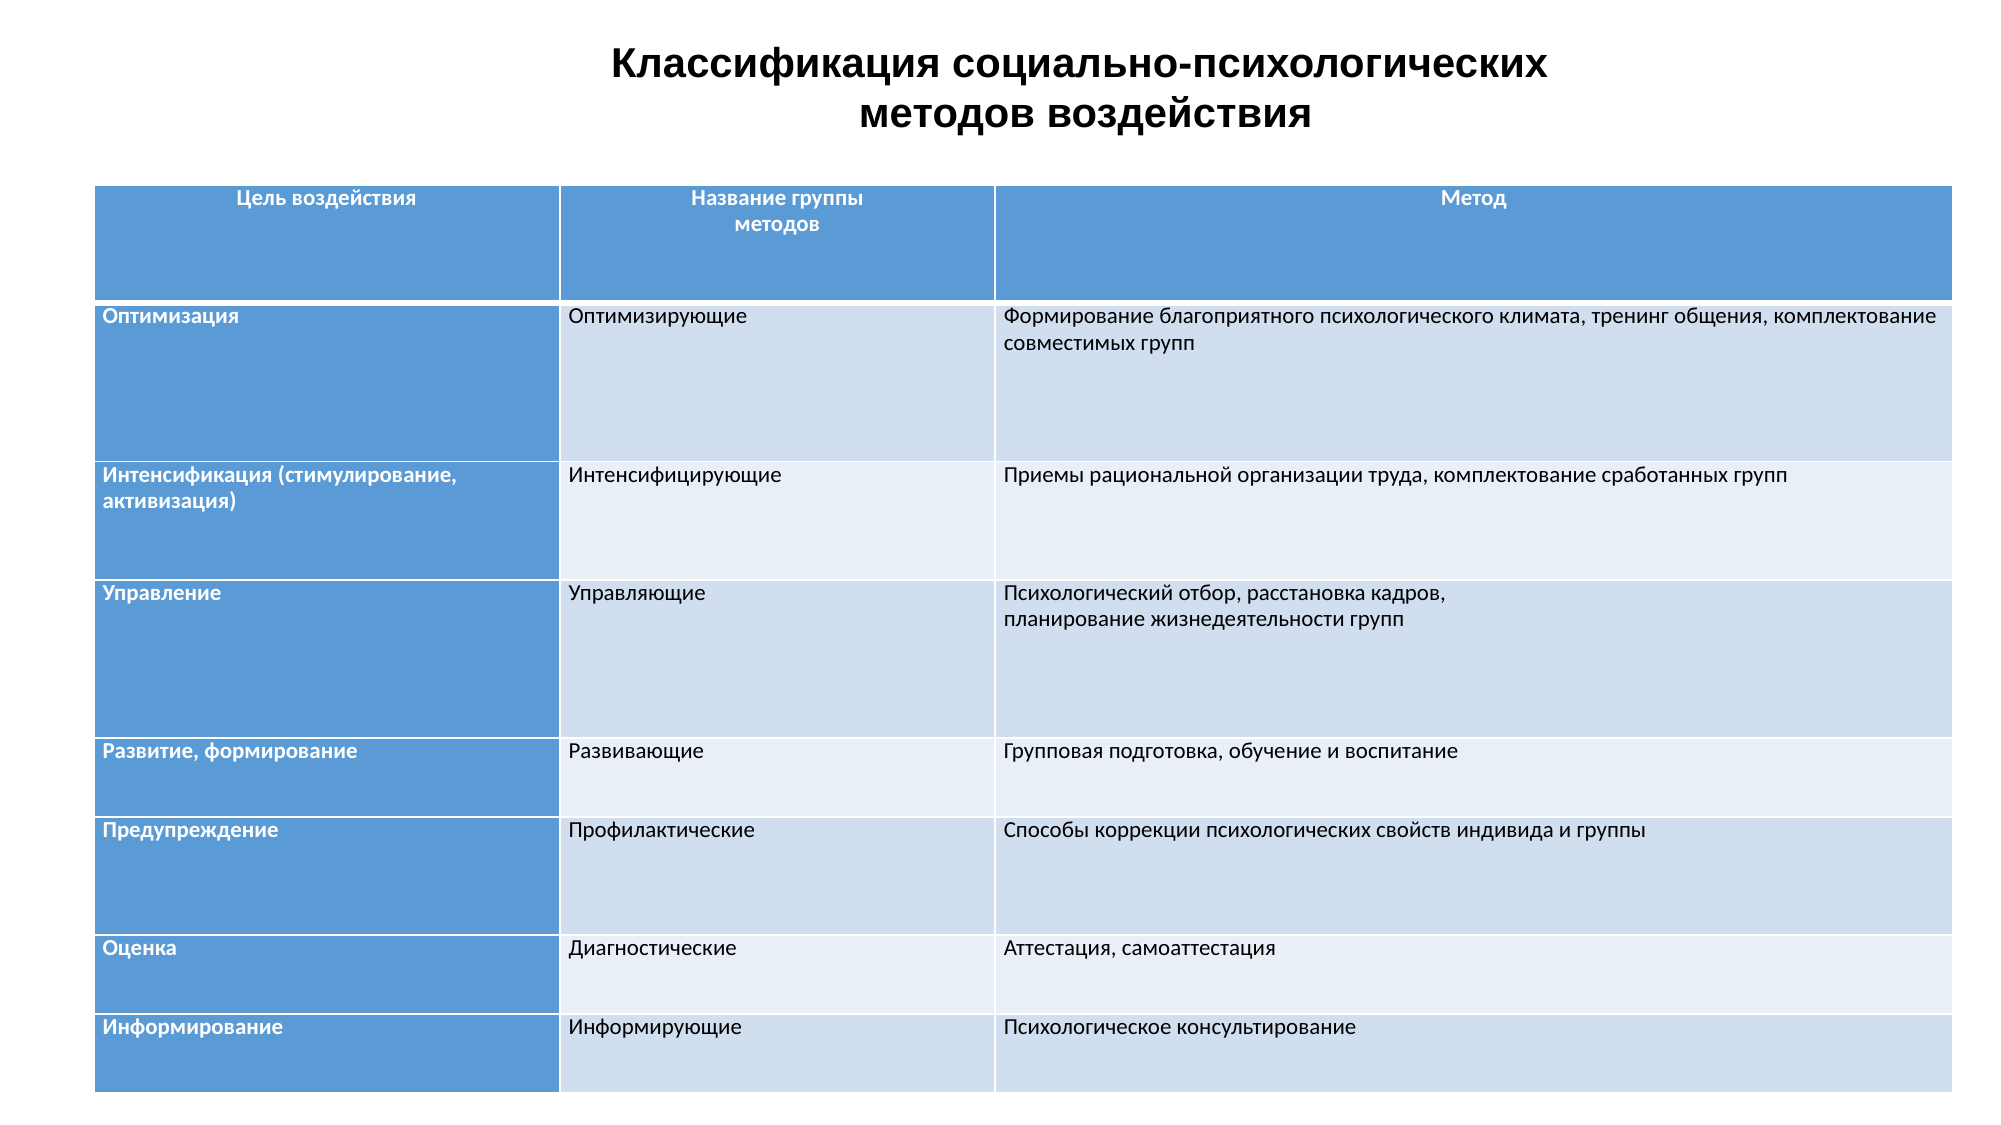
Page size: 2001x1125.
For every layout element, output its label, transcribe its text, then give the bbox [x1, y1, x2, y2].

table_cell Аттестация, самоаттестация [996, 936, 1952, 1013]
table_cell Способы коррекции психологических свойств индивида и группы [996, 818, 1952, 934]
table_header Название группы методов [561, 186, 994, 300]
table_cell Диагностические [561, 936, 994, 1013]
table_cell Информирование [95, 1015, 559, 1092]
table_header Цель воздействия [95, 186, 559, 300]
table_cell Формирование благоприятного психологического климата, тренинг общения, комплектование совместимых групп [996, 306, 1952, 461]
table_cell Управление [95, 581, 559, 737]
table_cell Предупреждение [95, 818, 559, 934]
table_cell Психологическое консультирование [996, 1015, 1952, 1092]
text_box Классификация социально-психологических методов воздействия [195, 28, 1976, 144]
table_cell Информирующие [561, 1015, 994, 1092]
table_cell Интенсификация (стимулирование, активизация) [95, 462, 559, 579]
table_cell Интенсифицирующие [561, 462, 994, 579]
table_cell Развитие, формирование [95, 739, 559, 816]
table_header Метод [996, 186, 1952, 300]
table_cell Психологический отбор, расстановка кадров, планирование жизнедеятельности групп [996, 581, 1952, 737]
table_cell Групповая подготовка, обучение и воспитание [996, 739, 1952, 816]
table_cell Профилактические [561, 818, 994, 934]
table_cell Приемы рациональной организации труда, комплектование сработанных групп [996, 462, 1952, 579]
table_cell Управляющие [561, 581, 994, 737]
table_cell Оптимизирующие [561, 306, 994, 461]
table_cell Развивающие [561, 739, 994, 816]
table_cell Оценка [95, 936, 559, 1013]
table_cell Оптимизация [95, 306, 559, 461]
